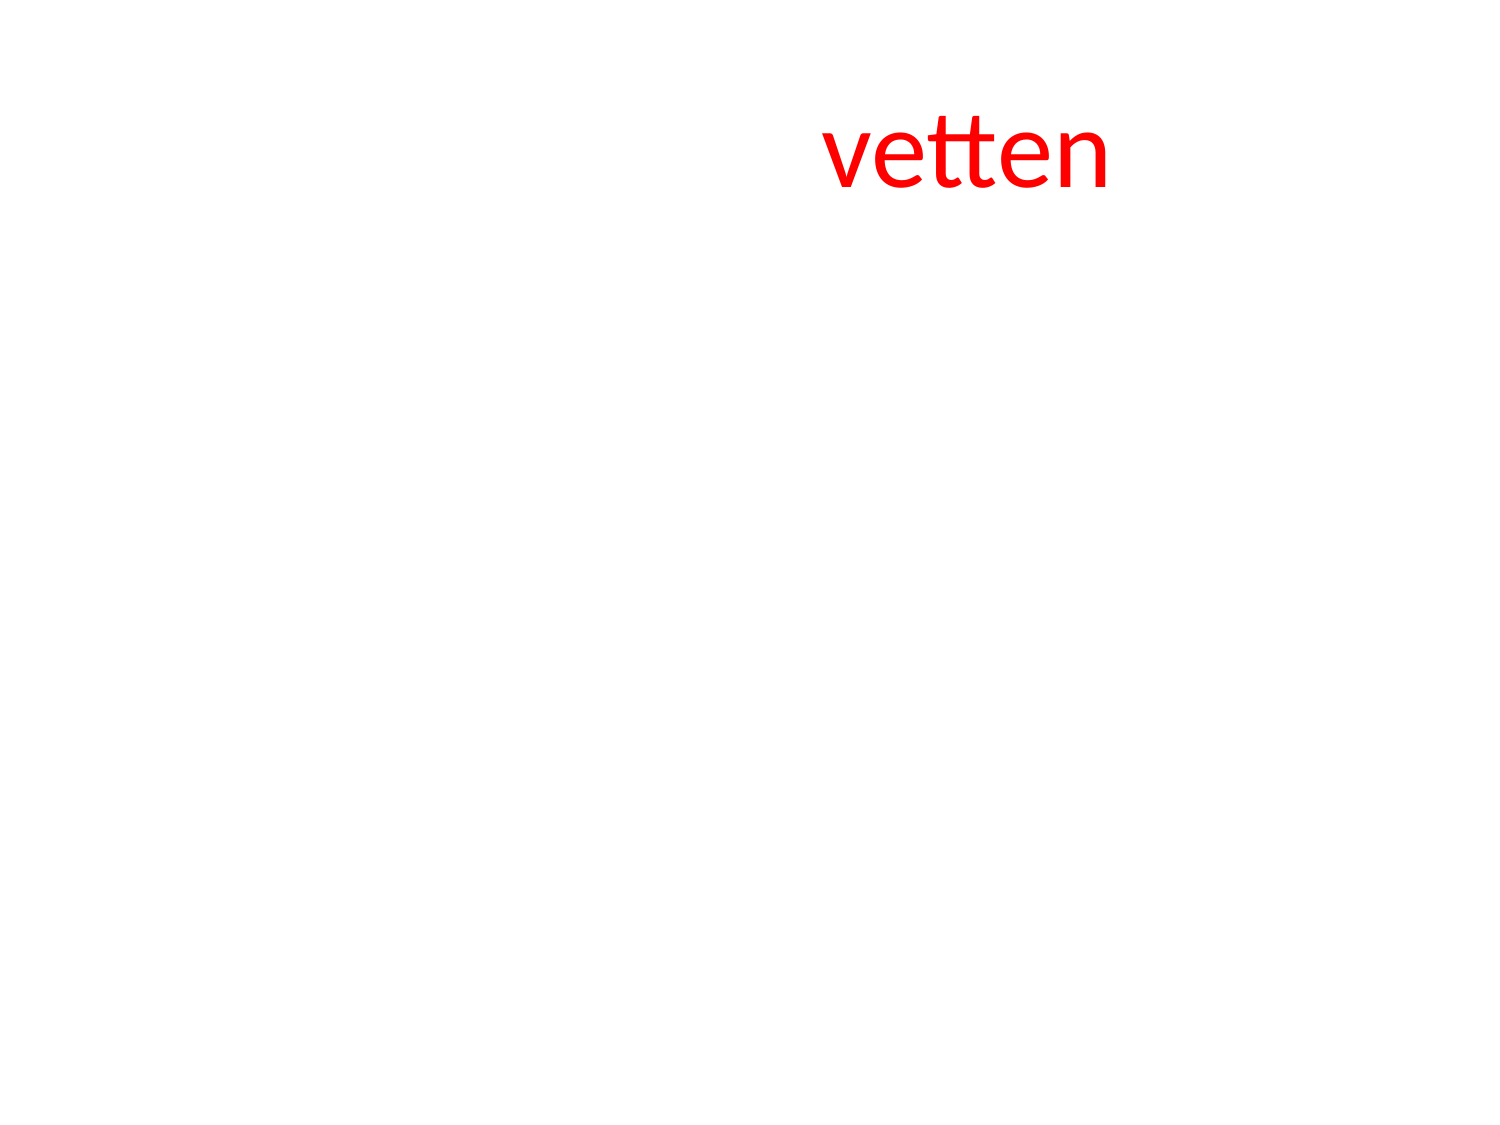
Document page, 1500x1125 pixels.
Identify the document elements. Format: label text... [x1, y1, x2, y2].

text_box Een plantaardig vetten [71, 67, 1408, 218]
